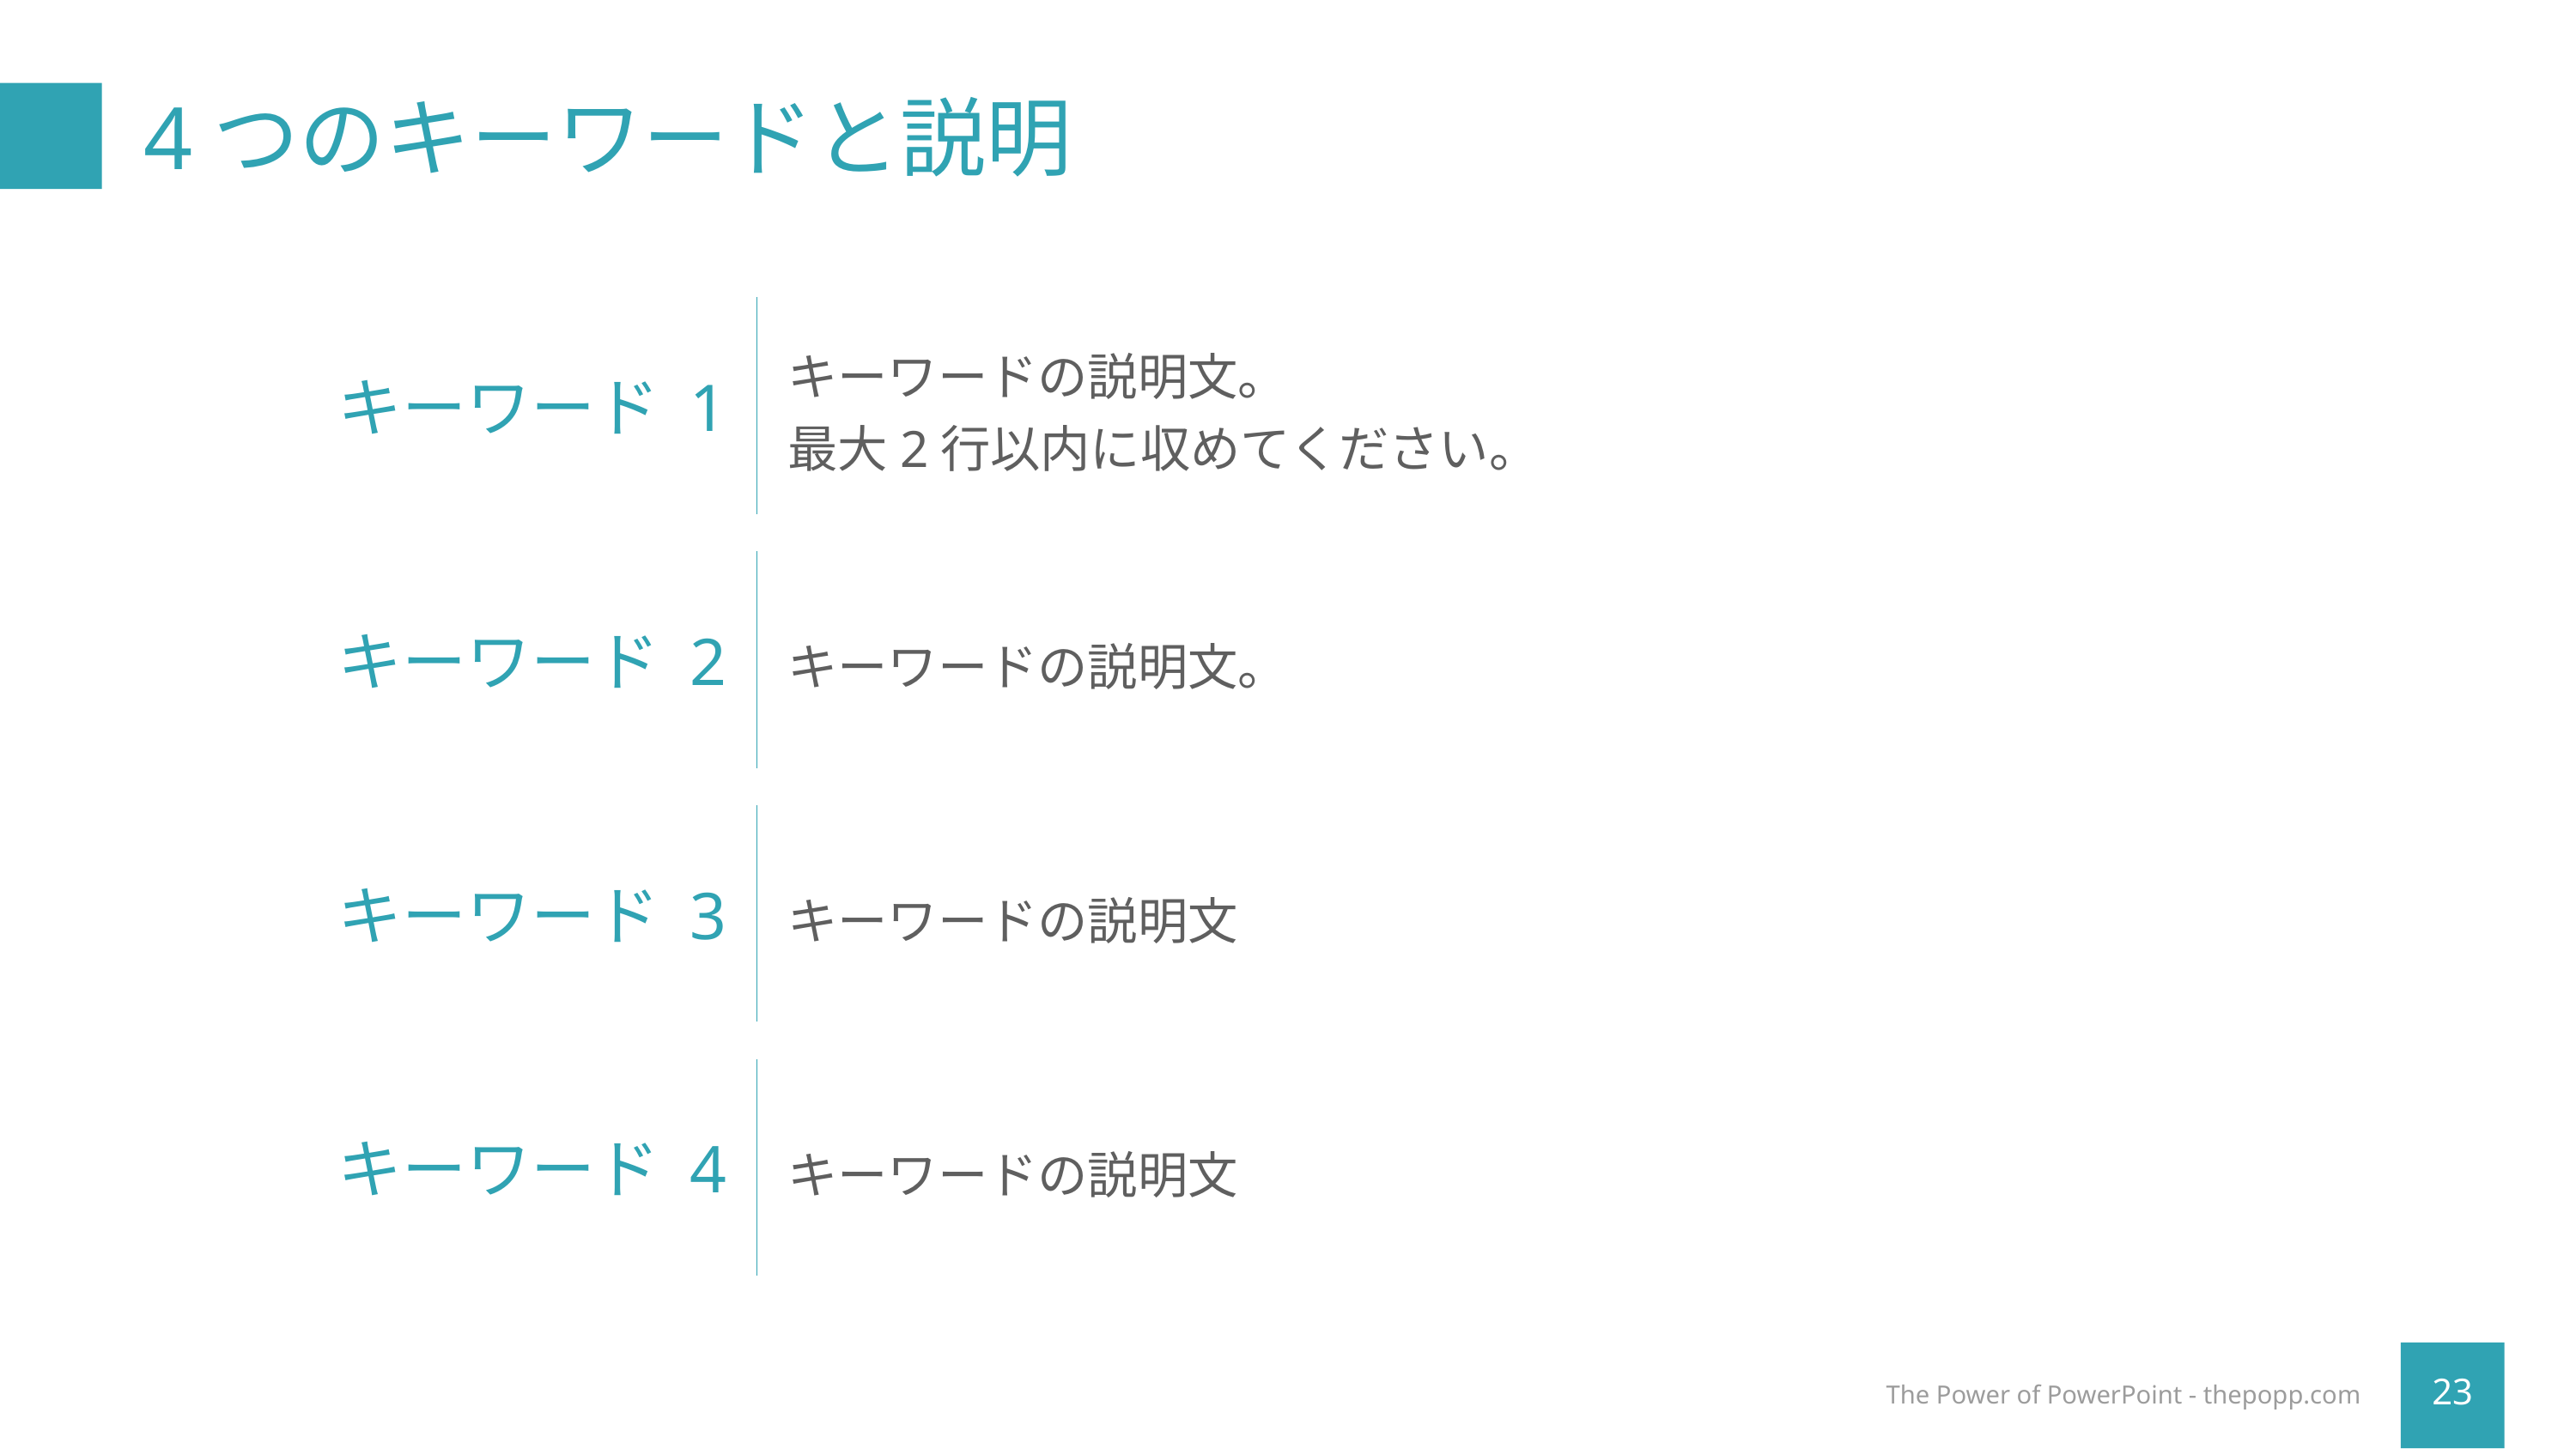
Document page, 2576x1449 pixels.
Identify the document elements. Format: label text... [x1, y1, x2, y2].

list キーワードの説明文。 [775, 574, 2454, 745]
list キーワードの説明文 [775, 828, 2454, 999]
list キーワード 2 [131, 597, 740, 722]
list キーワード 3 [131, 851, 740, 976]
title 4つのキーワードと説明 [131, 66, 2482, 219]
list キーワード 4 [131, 1105, 740, 1230]
list キーワードの説明文 [775, 1082, 2454, 1253]
list キーワード 1 [131, 343, 740, 468]
slide_number 23 [2400, 1355, 2505, 1433]
footer The Power of PowerPoint - thepopp.com [1504, 1355, 2374, 1433]
list キーワードの説明文。 最大2行以内に収めてください。 [775, 320, 2454, 491]
